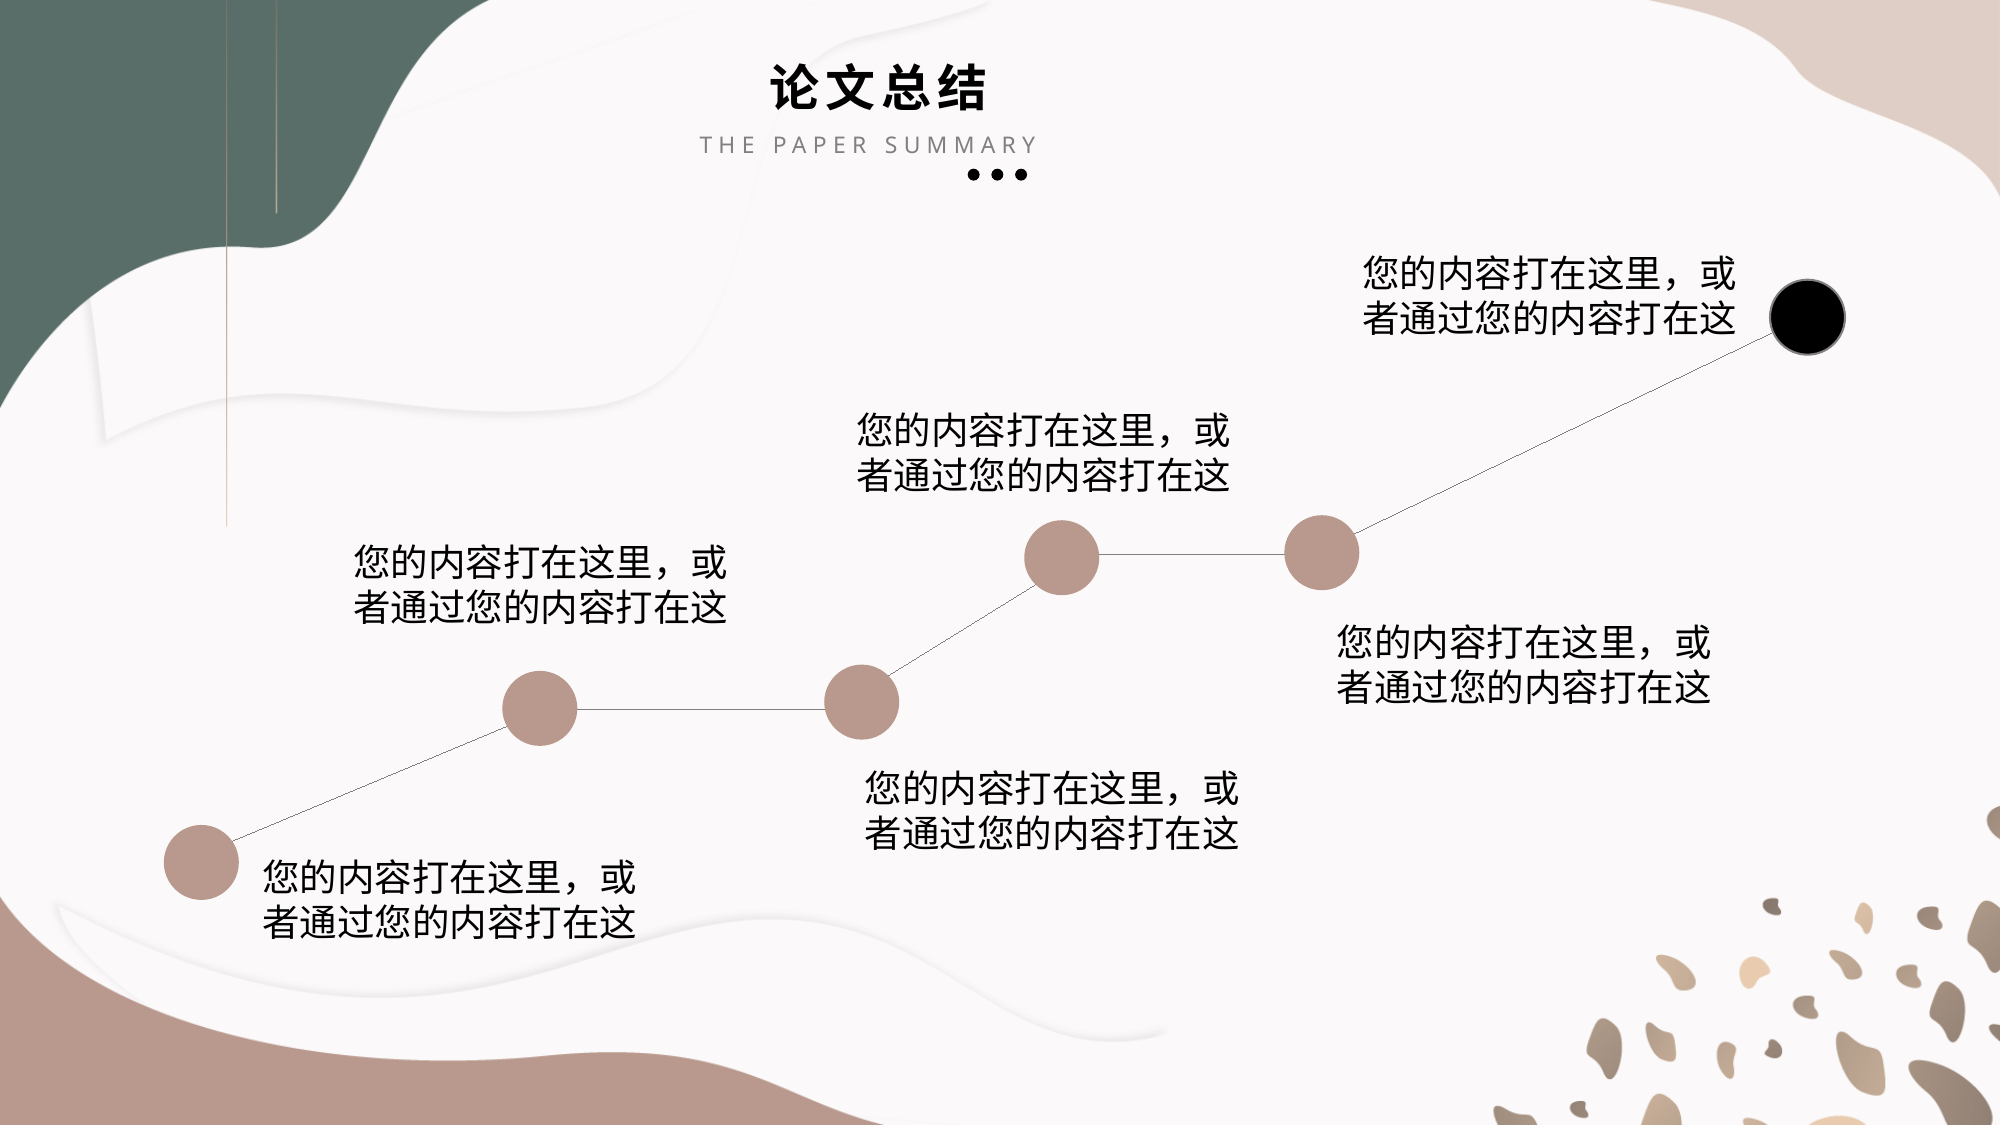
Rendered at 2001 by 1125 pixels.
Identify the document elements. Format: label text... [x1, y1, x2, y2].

text_box [1768, 278, 1847, 356]
text_box 您的内容打在这里，或者通过您的内容打在这 [338, 531, 773, 636]
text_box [219, 718, 525, 847]
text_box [888, 570, 1059, 676]
text_box 您的内容打在这里，或者通过您的内容打在这 [1347, 242, 1779, 329]
text_box [501, 669, 579, 747]
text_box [1344, 329, 1779, 539]
text_box 您的内容打在这里，或者通过您的内容打在这 [247, 846, 682, 952]
text_box [823, 663, 901, 741]
text_box 您的内容打在这里，或者通过您的内容打在这 [1321, 611, 1757, 717]
picture [0, 0, 2000, 1125]
text_box [162, 823, 240, 901]
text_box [699, 56, 1301, 181]
text_box 您的内容打在这里，或者通过您的内容打在这 [841, 399, 1276, 505]
text_box [1283, 514, 1361, 592]
text_box 您的内容打在这里，或者通过您的内容打在这 [849, 757, 1285, 863]
text_box [1023, 519, 1101, 597]
